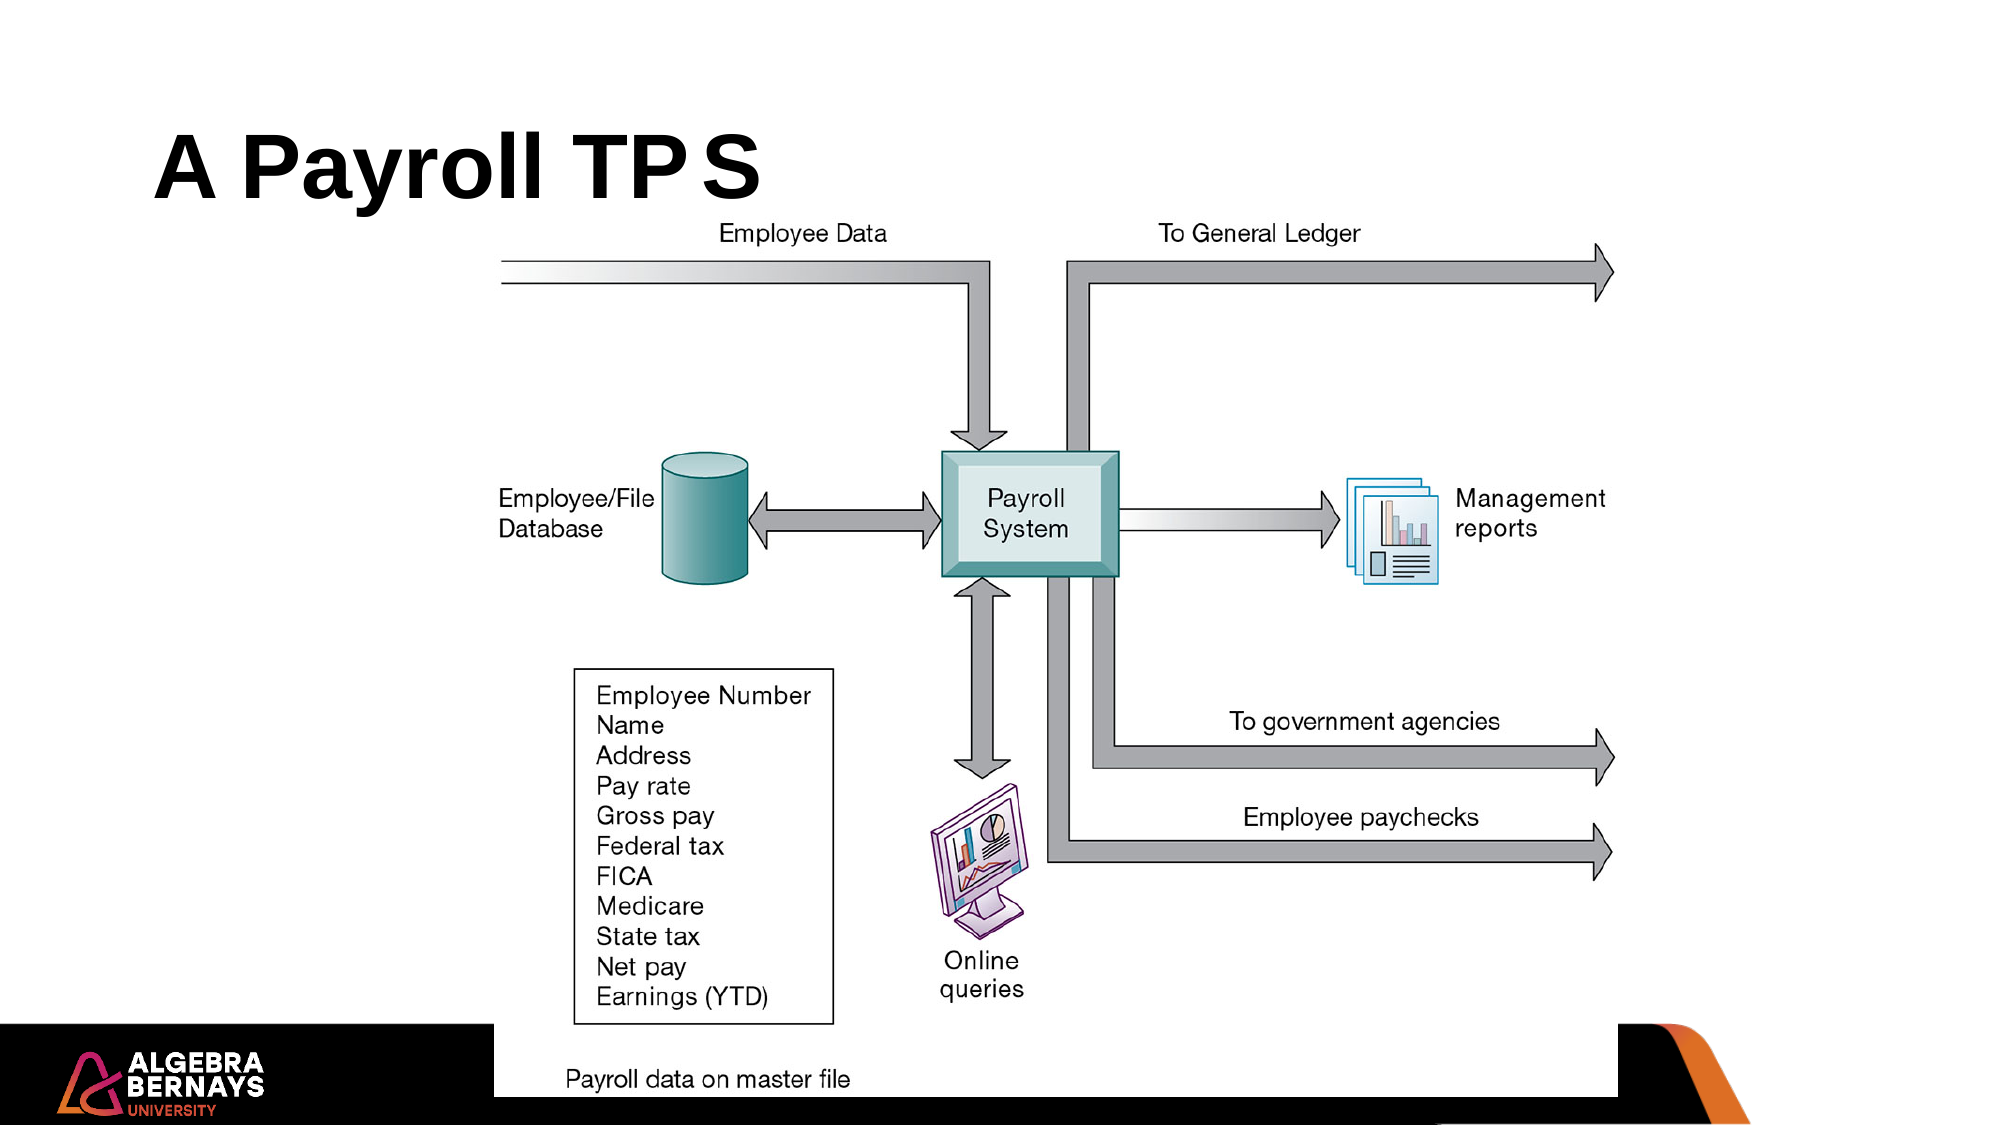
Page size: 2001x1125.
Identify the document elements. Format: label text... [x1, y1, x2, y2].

picture [0, 216, 1958, 1125]
title A Payroll T P S [137, 67, 1863, 271]
